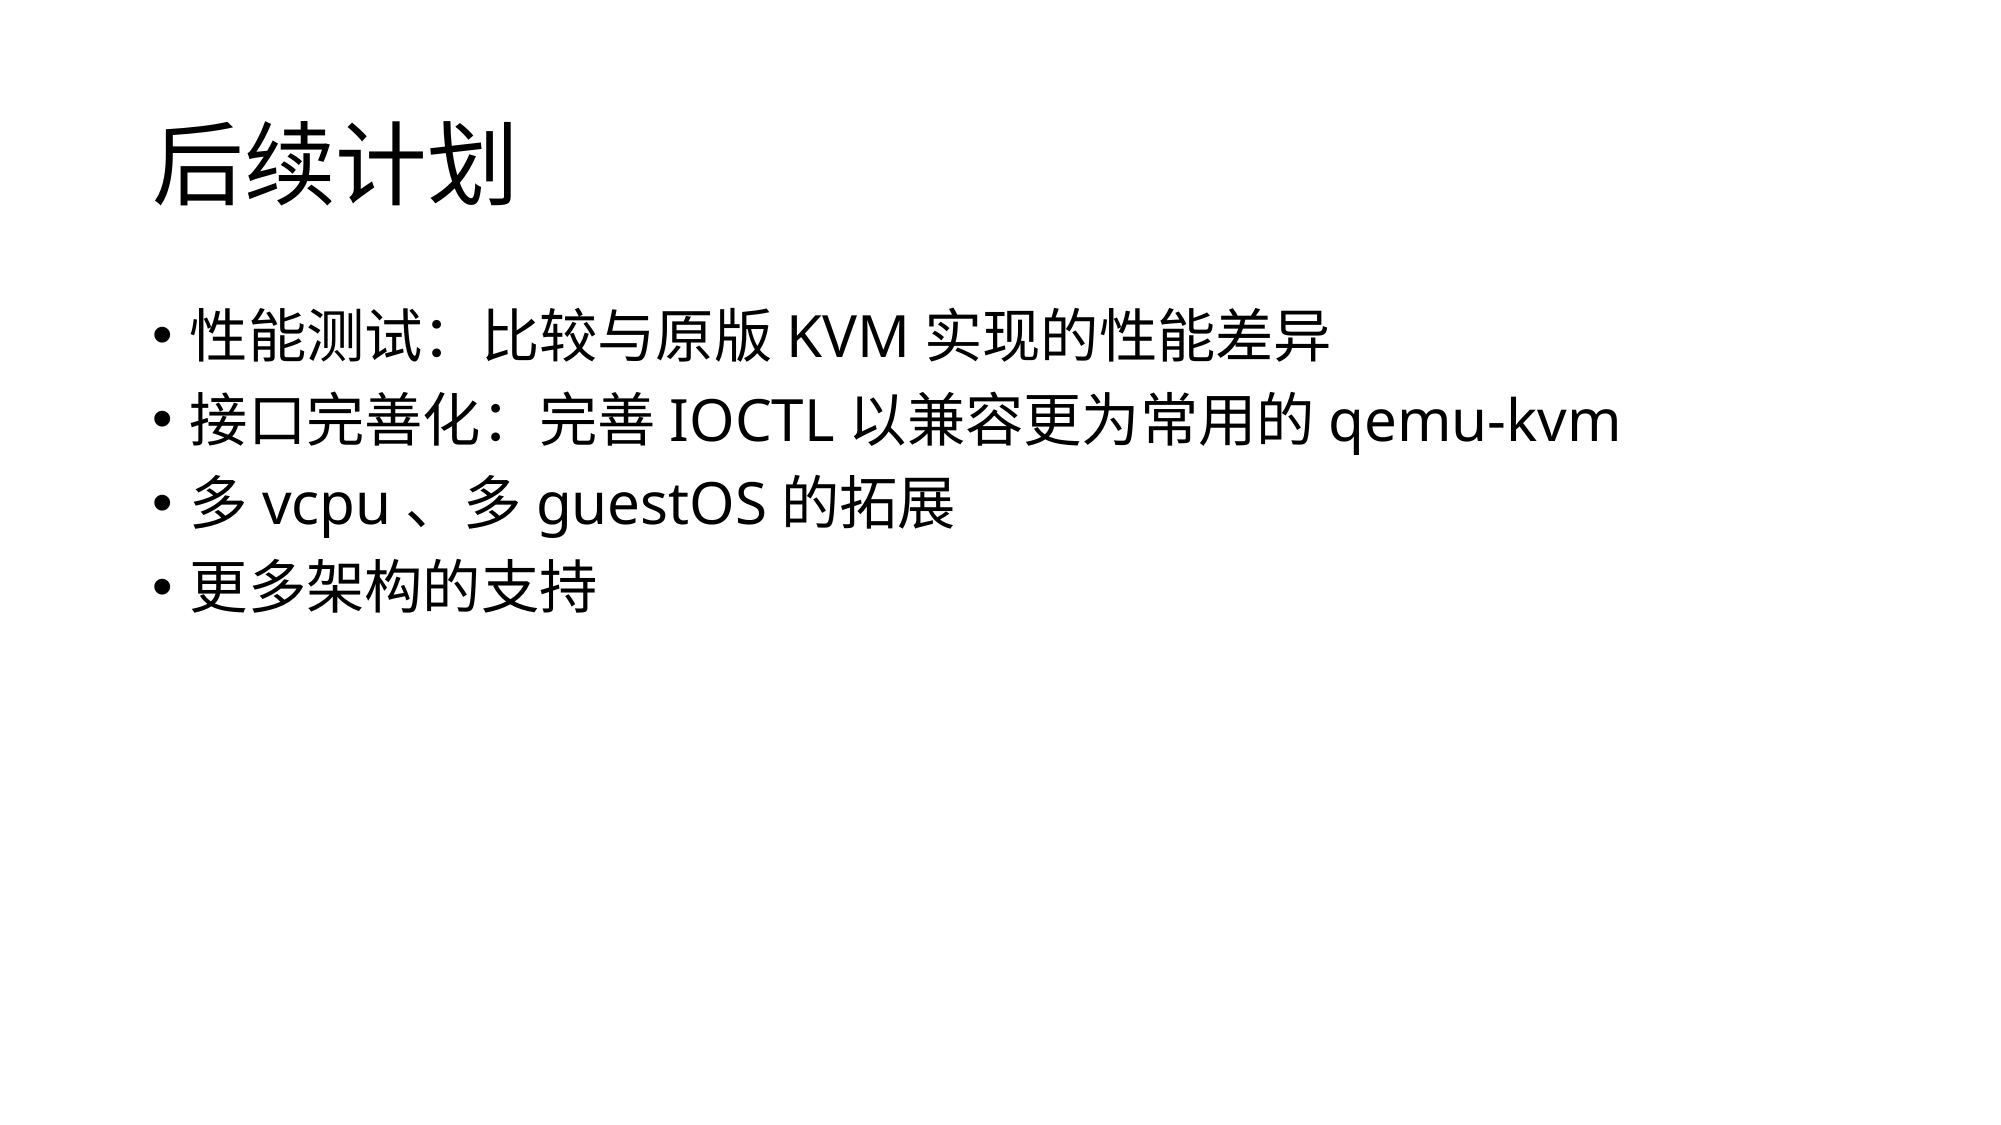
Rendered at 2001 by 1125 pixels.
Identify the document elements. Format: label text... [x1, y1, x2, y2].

list 性能测试：比较与原版KVM实现的性能差异 接口完善化：完善IOCTL以兼容更为常用的qemu-kvm 多vcpu、多guestOS的拓展 更多架构的支持 [137, 299, 1863, 1014]
title 后续计划 [137, 59, 1863, 278]
